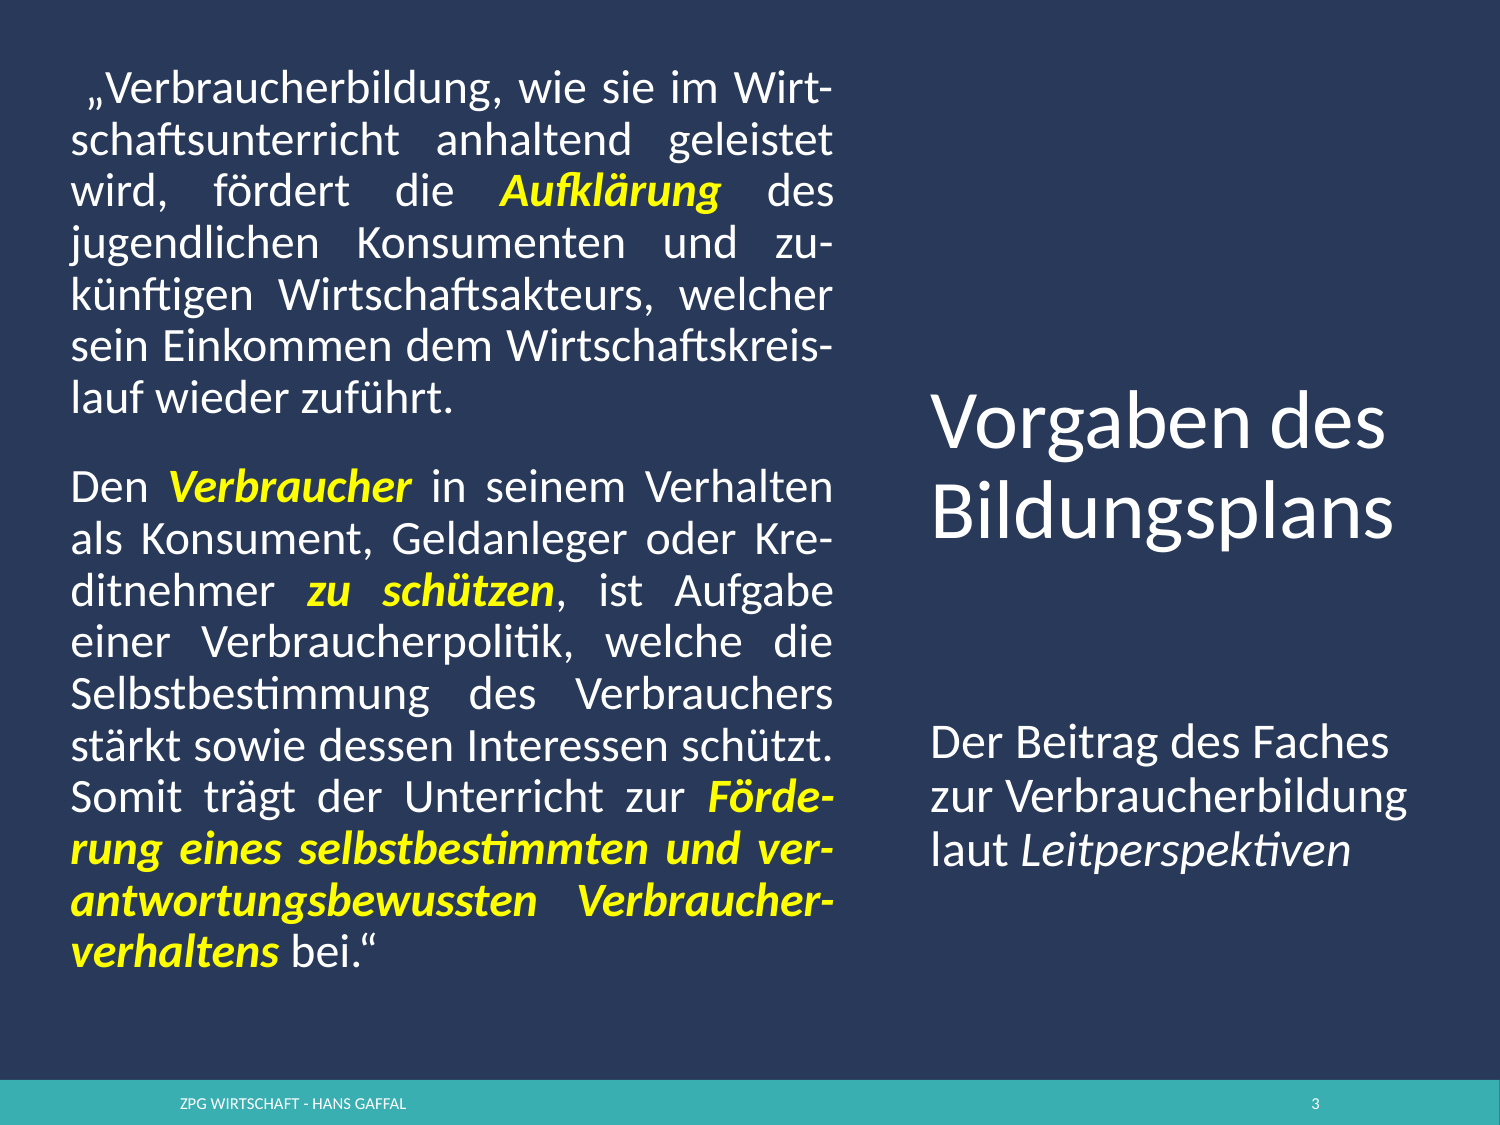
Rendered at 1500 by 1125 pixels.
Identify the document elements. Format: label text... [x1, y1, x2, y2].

footer ZPG Wirtschaft - Hans Gaffal [165, 1083, 1046, 1122]
title Vorgaben des Bildungsplans [915, 337, 1454, 665]
list „Verbraucherbildung, wie sie im Wirt-schaftsunterricht anhaltend geleistet wird, fördert die Aufklärung des jugendlichen Konsumenten und zu-künftigen Wirtschaftsakteurs, welcher sein Einkommen dem Wirtschaftskreis-lauf wieder zuführt. Den Verbraucher in seinem Verhalten als Konsument, Geldanleger oder Kre-ditnehmer zu schützen, ist Aufgabe einer Verbraucherpolitik, welche die Selbstbestimmung des Verbrauchers stärkt sowie dessen Interessen schützt. Somit trägt der Unterricht zur Förde-rung eines selbstbestimmten und ver-antwortungsbewussten Verbraucher-verhaltens bei.“ [47, 54, 850, 1035]
list Der Beitrag des Faches zur Verbraucherbildung laut Leitperspektiven [915, 708, 1454, 992]
slide_number 3 [1256, 1083, 1336, 1122]
